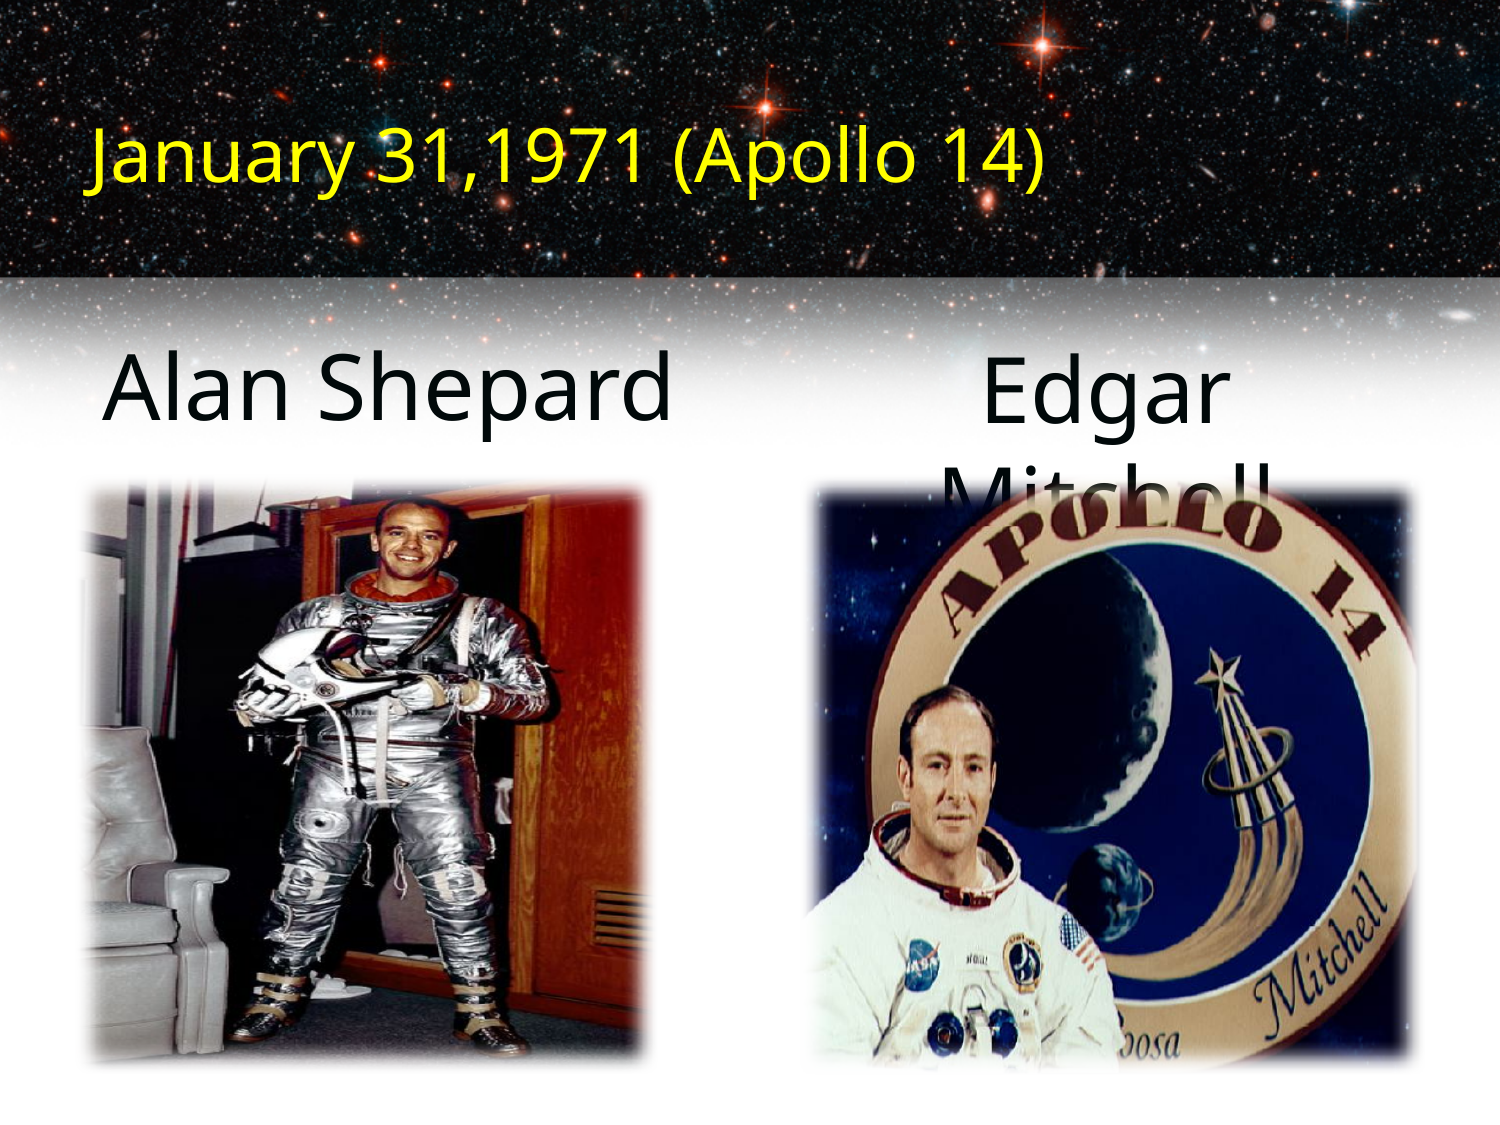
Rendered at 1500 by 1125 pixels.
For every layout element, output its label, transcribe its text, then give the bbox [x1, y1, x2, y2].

title Alan Shepard [87, 324, 701, 443]
text_box January 31,1971 (Apollo 14) [74, 99, 1063, 205]
text_box Edgar Mitchell [812, 324, 1400, 473]
picture [0, 0, 1500, 1125]
